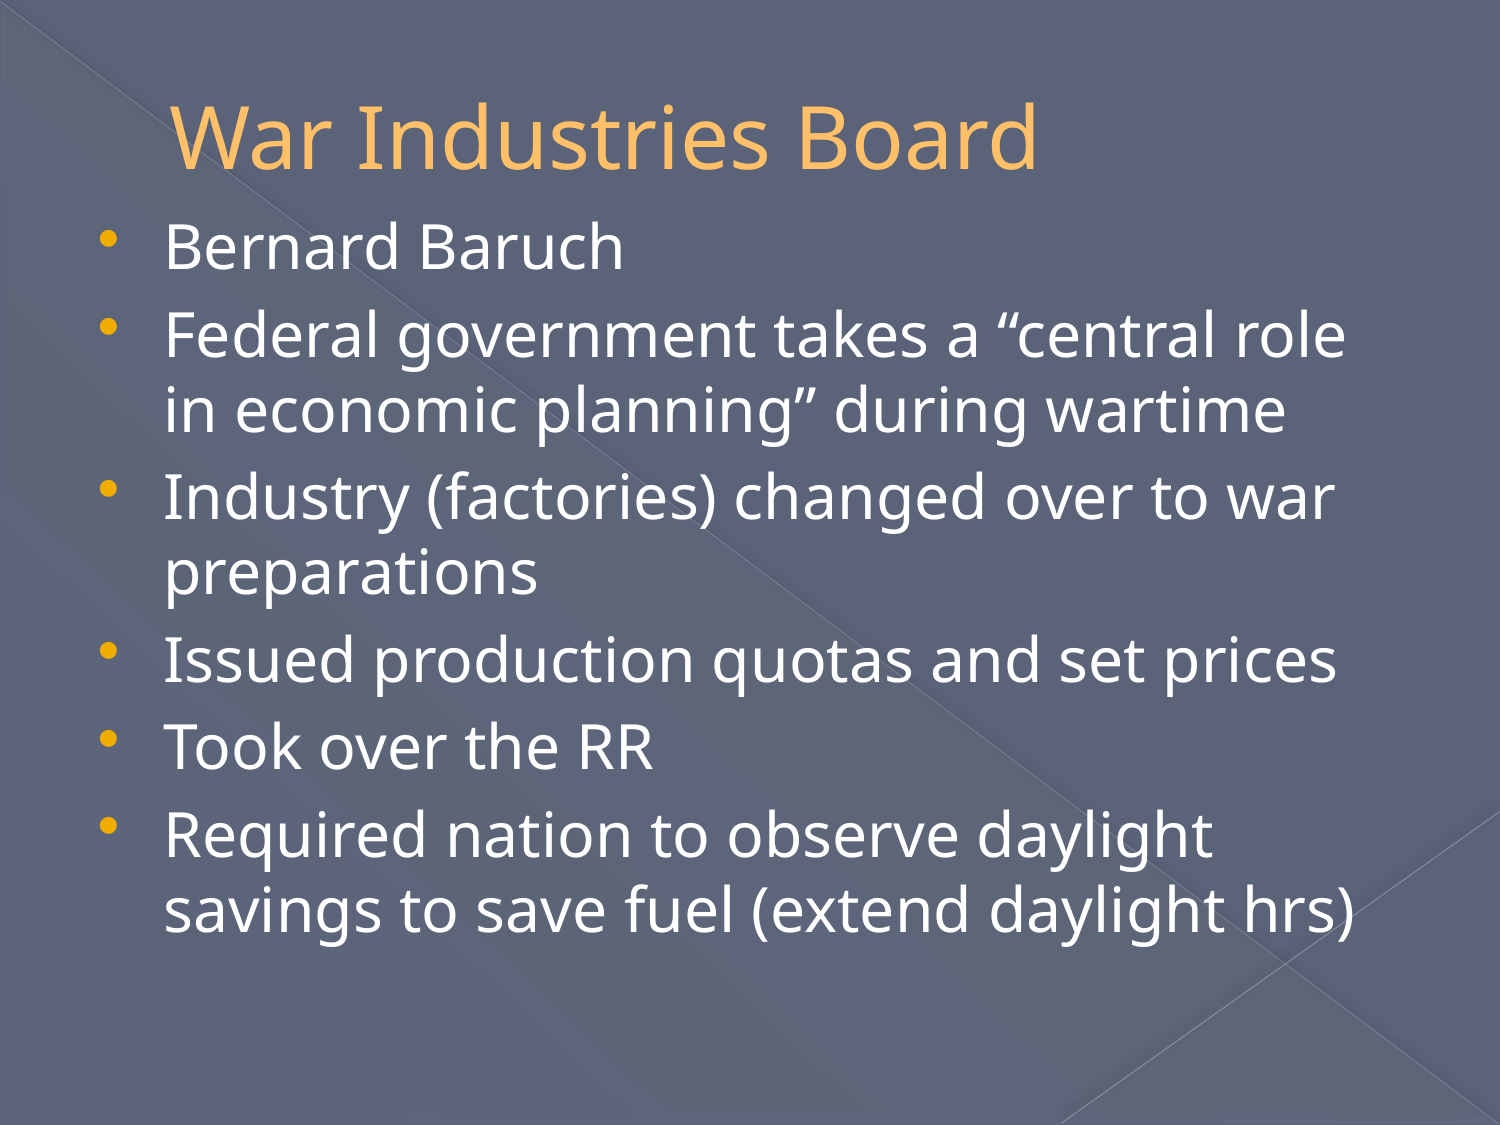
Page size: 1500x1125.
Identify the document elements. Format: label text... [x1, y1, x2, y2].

title War Industries Board [75, 43, 1425, 200]
list Bernard Baruch Federal government takes a “central role in economic planning” during wartime Industry (factories) changed over to war preparations Issued production quotas and set prices Took over the RR Required nation to observe daylight savings to save fuel (extend daylight hrs) [75, 200, 1425, 1059]
